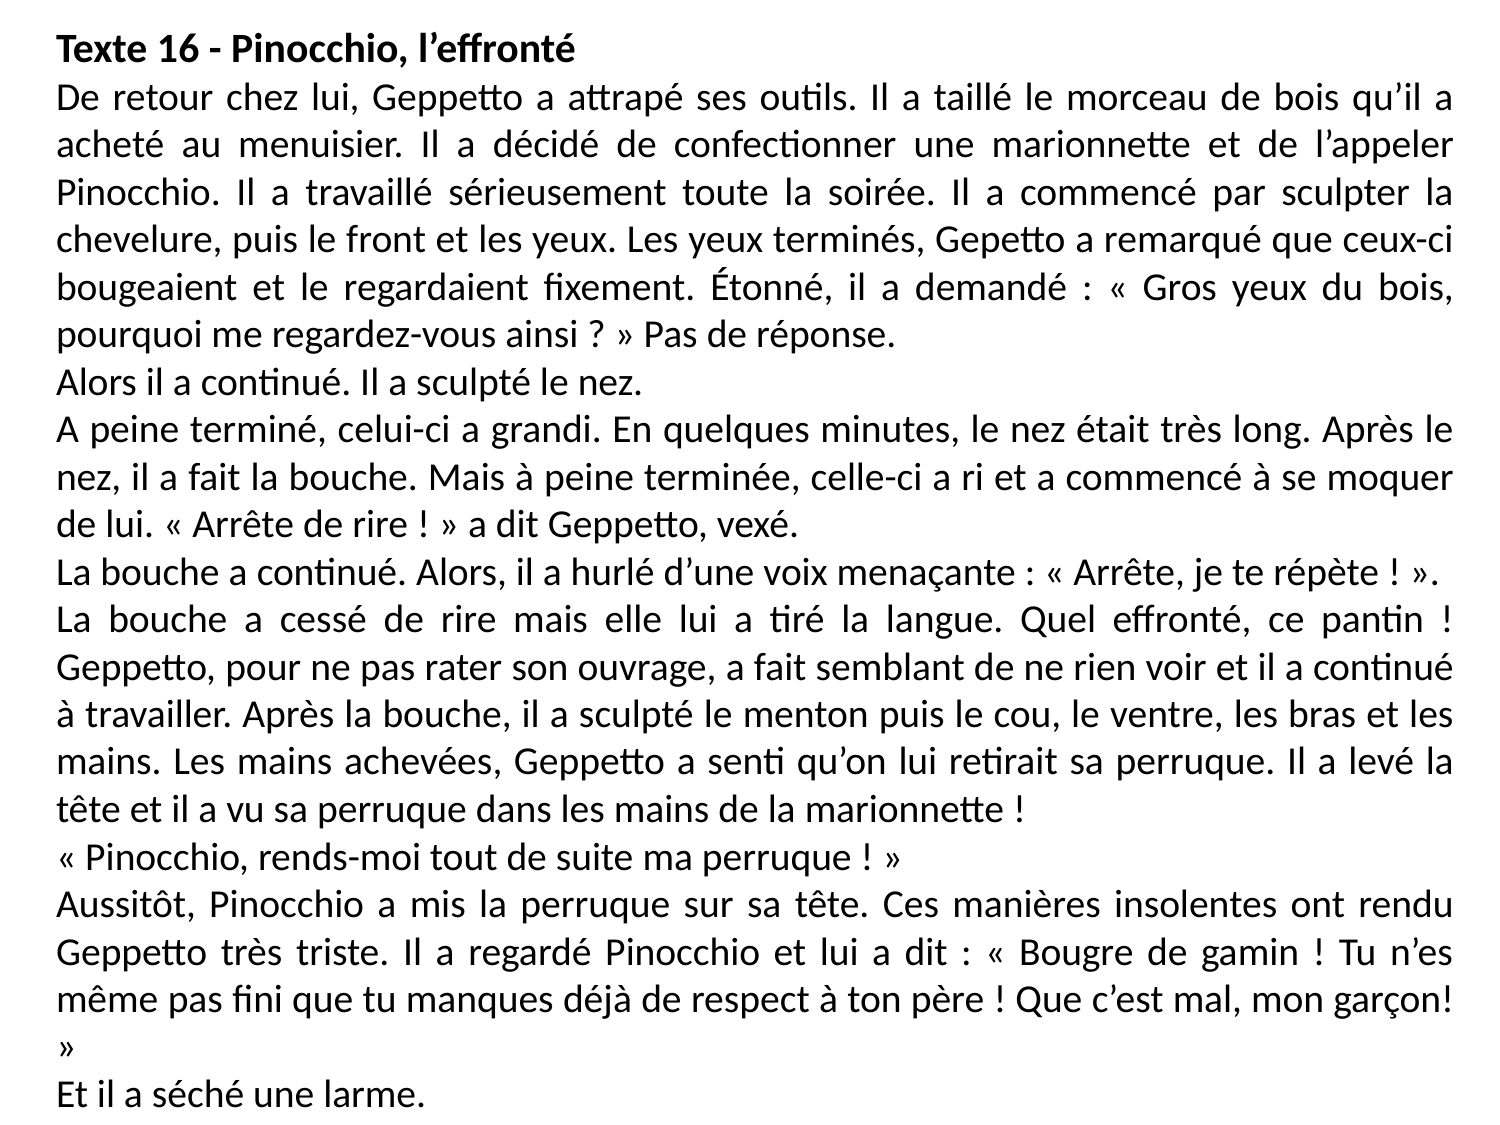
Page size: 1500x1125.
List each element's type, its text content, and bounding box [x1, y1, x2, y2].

text_box Texte 16 - Pinocchio, l’effronté De retour chez lui, Geppetto a attrapé ses outils. Il a taillé le morceau de bois qu’il a acheté au menuisier. Il a décidé de confectionner une marionnette et de l’appeler Pinocchio. Il a travaillé sérieusement toute la soirée. Il a commencé par sculpter la chevelure, puis le front et les yeux. Les yeux terminés, Gepetto a remarqué que ceux-ci bougeaient et le regardaient fixement. Étonné, il a demandé : « Gros yeux du bois, pourquoi me regardez-vous ainsi ? » Pas de réponse. Alors il a continué. Il a sculpté le nez. A peine terminé, celui-ci a grandi. En quelques minutes, le nez était très long. Après le nez, il a fait la bouche. Mais à peine terminée, celle-ci a ri et a commencé à se moquer de lui. « Arrête de rire ! » a dit Geppetto, vexé. La bouche a continué. Alors, il a hurlé d’une voix menaçante : « Arrête, je te répète ! ». La bouche a cessé de rire mais elle lui a tiré la langue. Quel effronté, ce pantin ! Geppetto, pour ne pas rater son ouvrage, a fait semblant de ne rien voir et il a continué à travailler. Après la bouche, il a sculpté le menton puis le cou, le ventre, les bras et les mains. Les mains achevées, Geppetto a senti qu’on lui retirait sa perruque. Il a levé la tête et il a vu sa perruque dans les mains de la marionnette ! « Pinocchio, rends-moi tout de suite ma perruque ! » Aussitôt, Pinocchio a mis la perruque sur sa tête. Ces manières insolentes ont rendu Geppetto très triste. Il a regardé Pinocchio et lui a dit : « Bougre de gamin ! Tu n’es même pas fini que tu manques déjà de respect à ton père ! Que c’est mal, mon garçon! » Et il a séché une larme. [41, 13, 1471, 1123]
